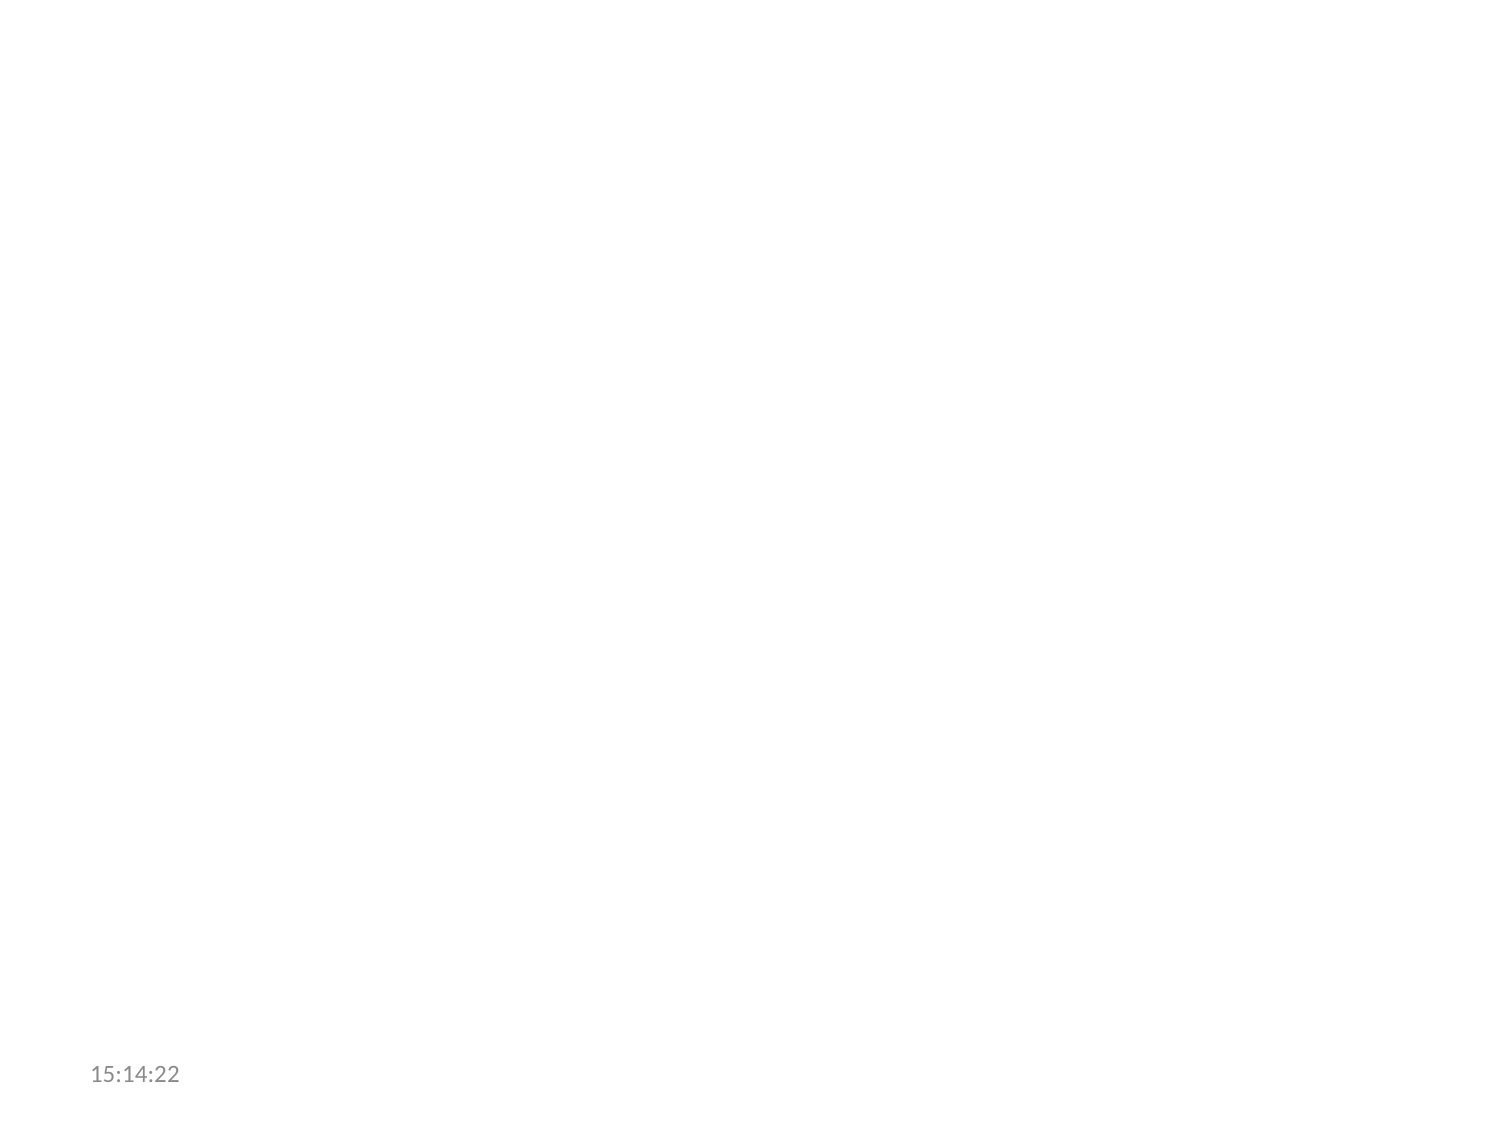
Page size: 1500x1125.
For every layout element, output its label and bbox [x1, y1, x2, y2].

slide_number [75, 1042, 425, 1103]
